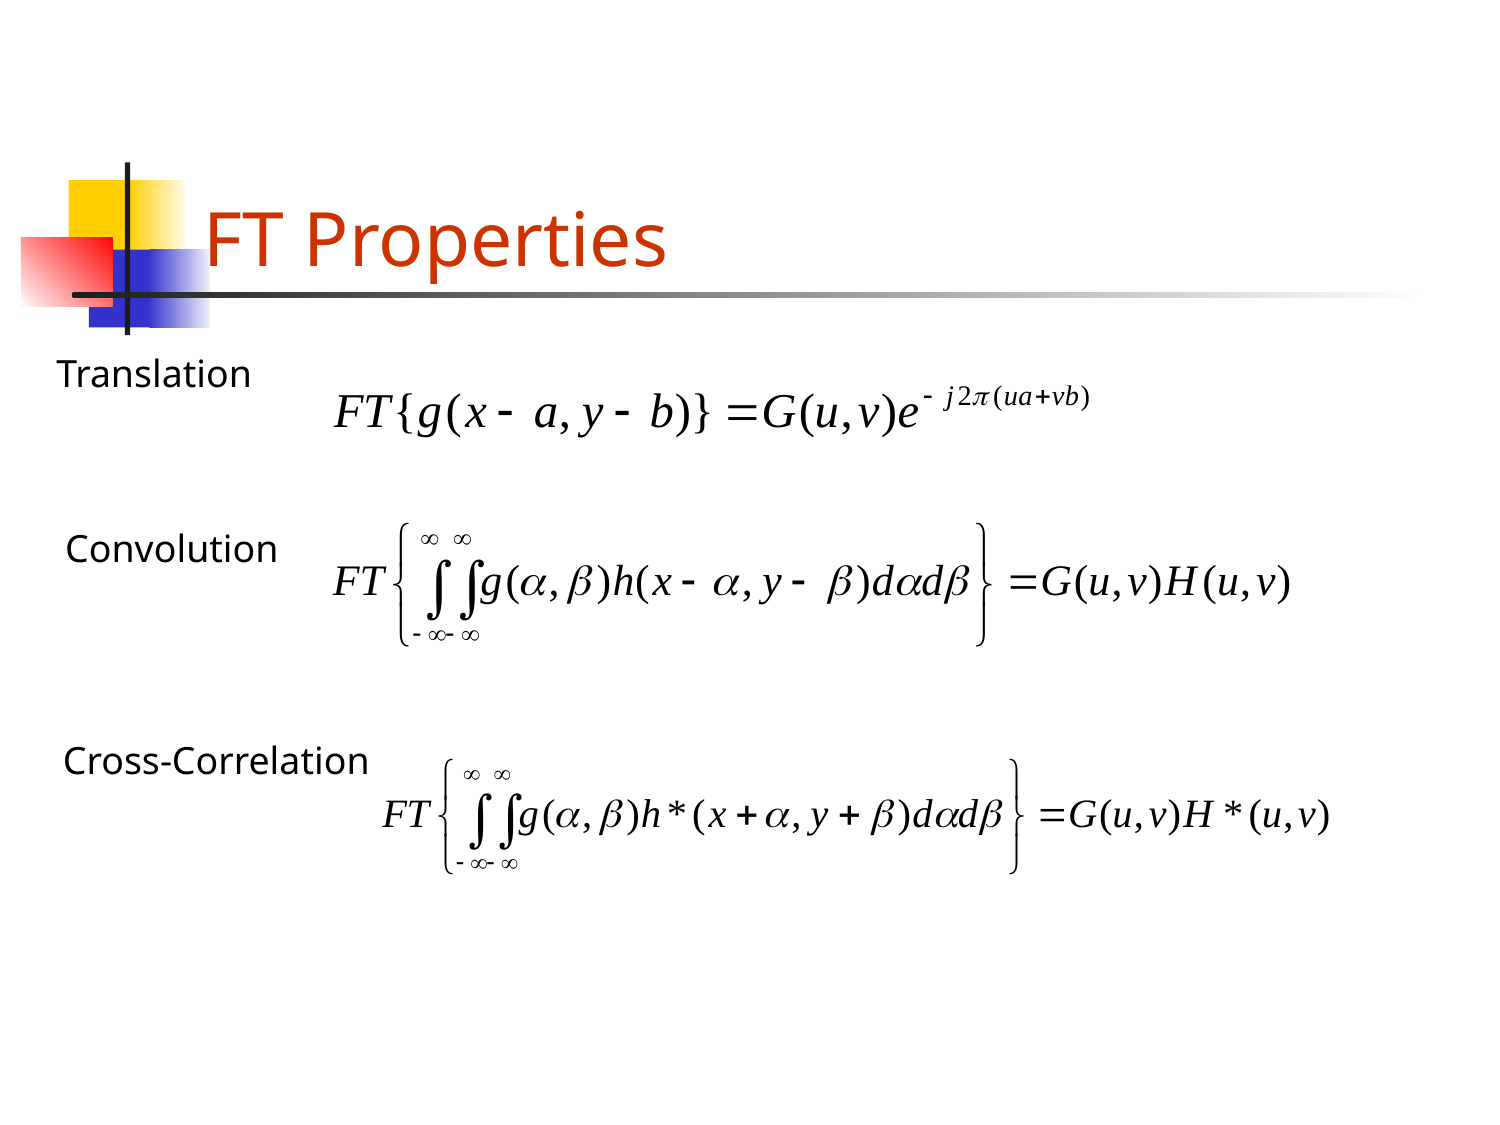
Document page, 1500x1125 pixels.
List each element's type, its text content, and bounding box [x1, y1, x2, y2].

text_box Cross-Correlation [48, 730, 385, 790]
text_box Convolution [50, 517, 294, 578]
text_box Translation [41, 342, 267, 403]
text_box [374, 749, 1338, 885]
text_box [324, 512, 1301, 658]
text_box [324, 374, 1101, 449]
title FT Properties [188, 101, 1468, 289]
